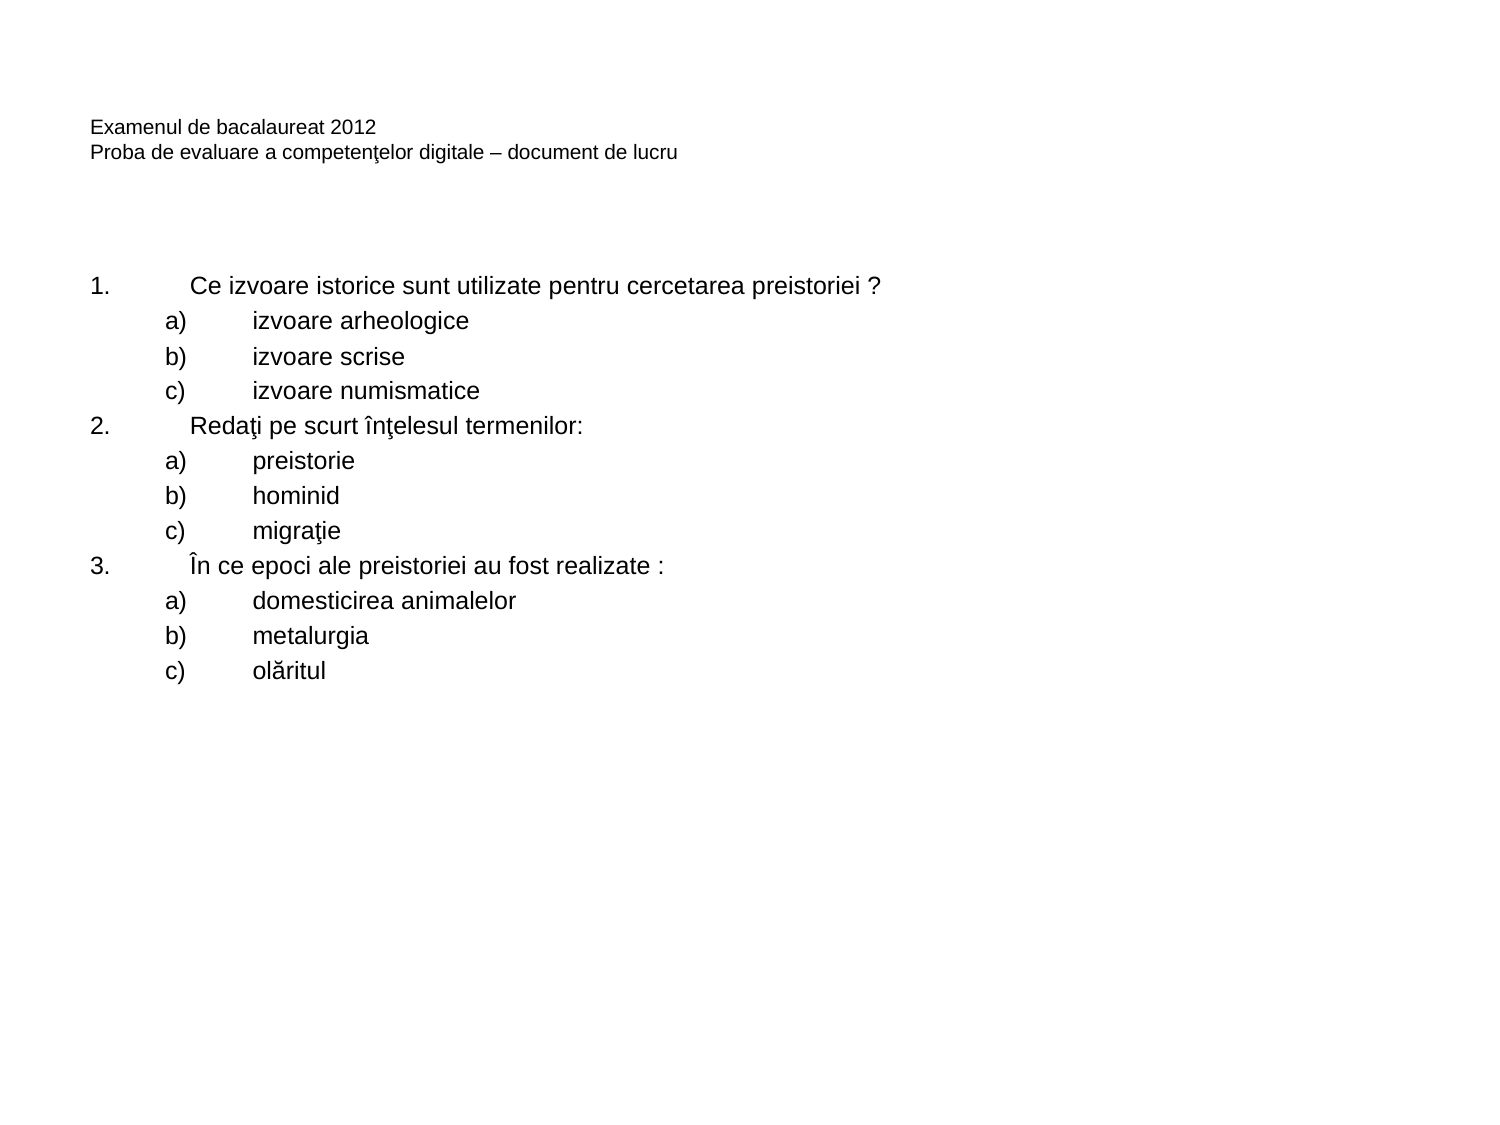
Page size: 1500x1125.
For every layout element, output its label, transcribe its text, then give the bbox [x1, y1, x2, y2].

title Examenul de bacalaureat 2012 Proba de evaluare a competenţelor digitale – document de lucru [74, 44, 1426, 233]
list Ce izvoare istorice sunt utilizate pentru cercetarea preistoriei ? izvoare arheologice izvoare scrise izvoare numismatice Redaţi pe scurt înţelesul termenilor: preistorie hominid migraţie În ce epoci ale preistoriei au fost realizate : domesticirea animalelor metalurgia olăritul [74, 262, 1401, 863]
